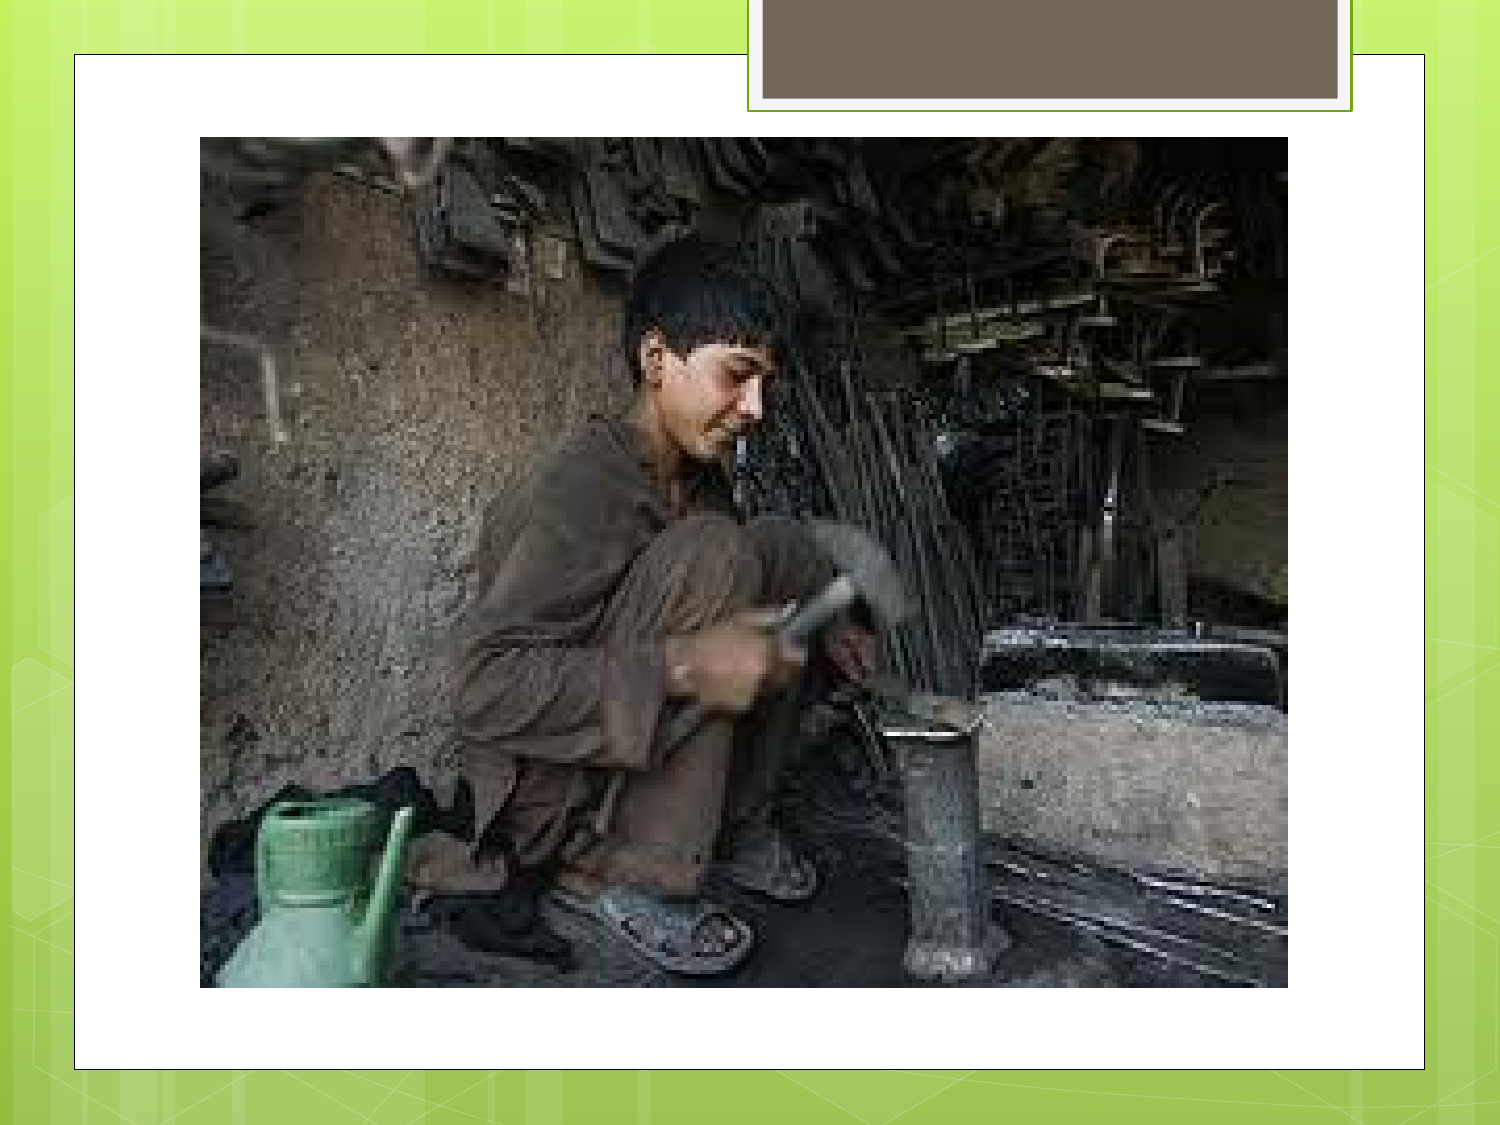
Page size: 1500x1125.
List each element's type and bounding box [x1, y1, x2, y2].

picture [199, 137, 1288, 988]
